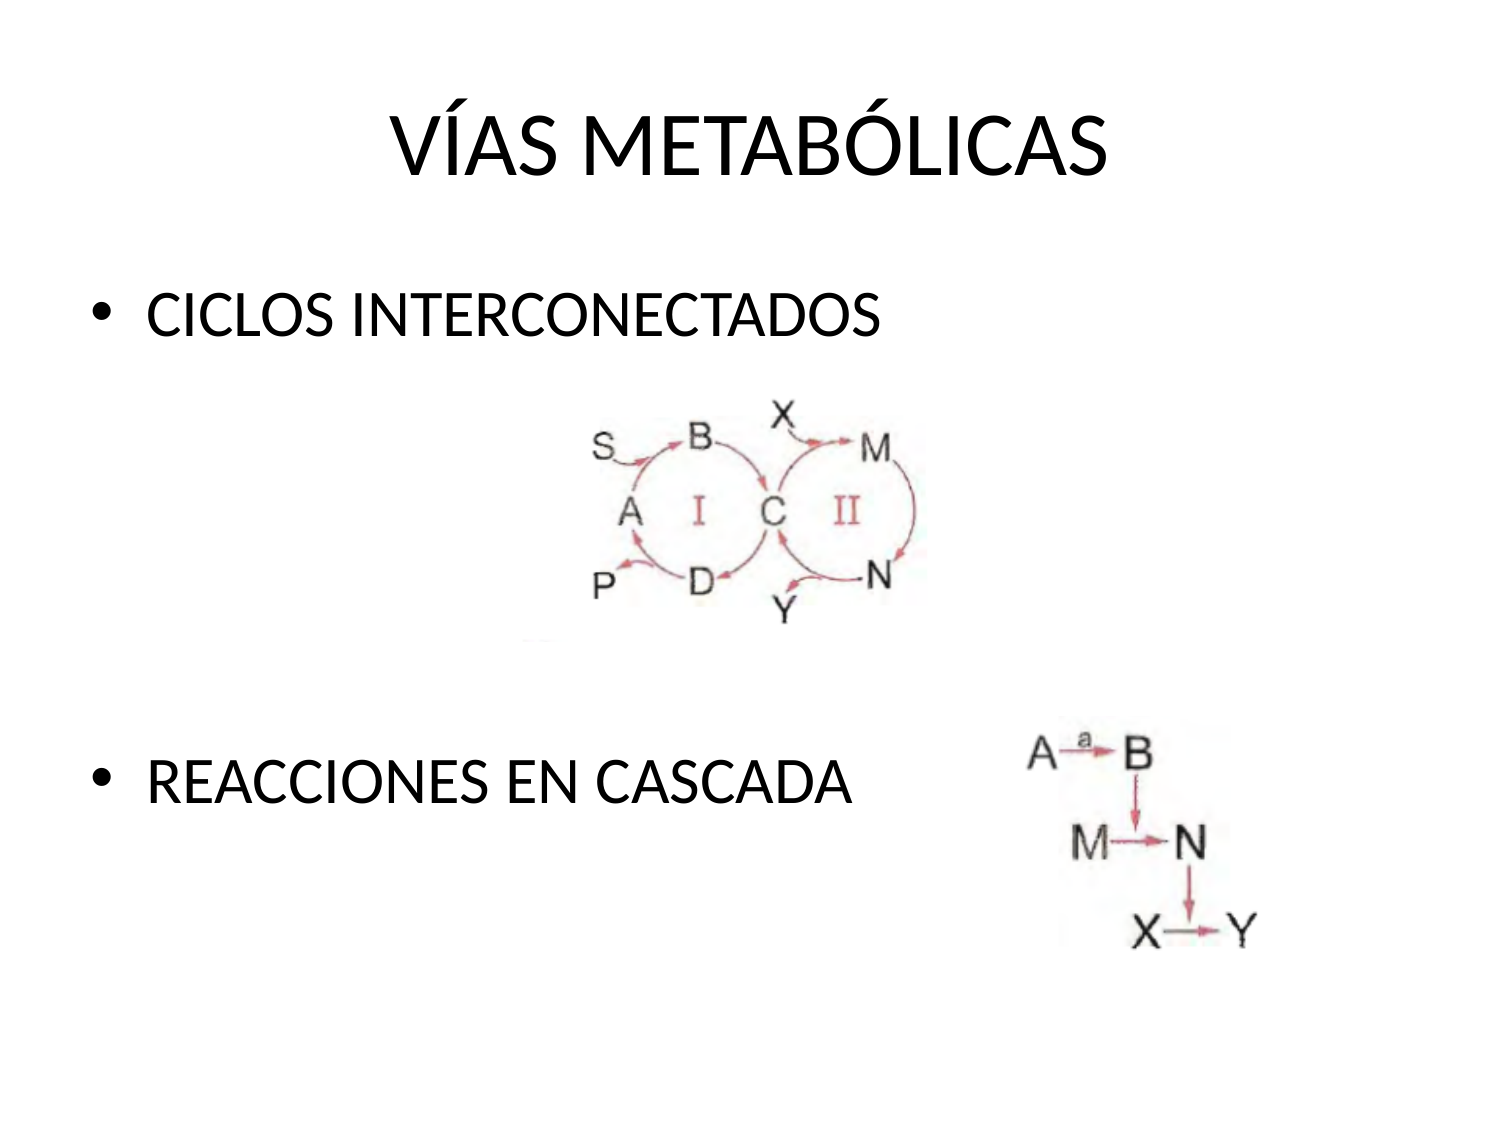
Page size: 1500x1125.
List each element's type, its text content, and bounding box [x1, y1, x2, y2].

picture [1000, 715, 1300, 969]
list CICLOS INTERCONECTADOS REACCIONES EN CASCADA [75, 262, 1425, 1005]
picture [522, 385, 978, 642]
title VÍAS METABÓLICAS [75, 45, 1425, 233]
